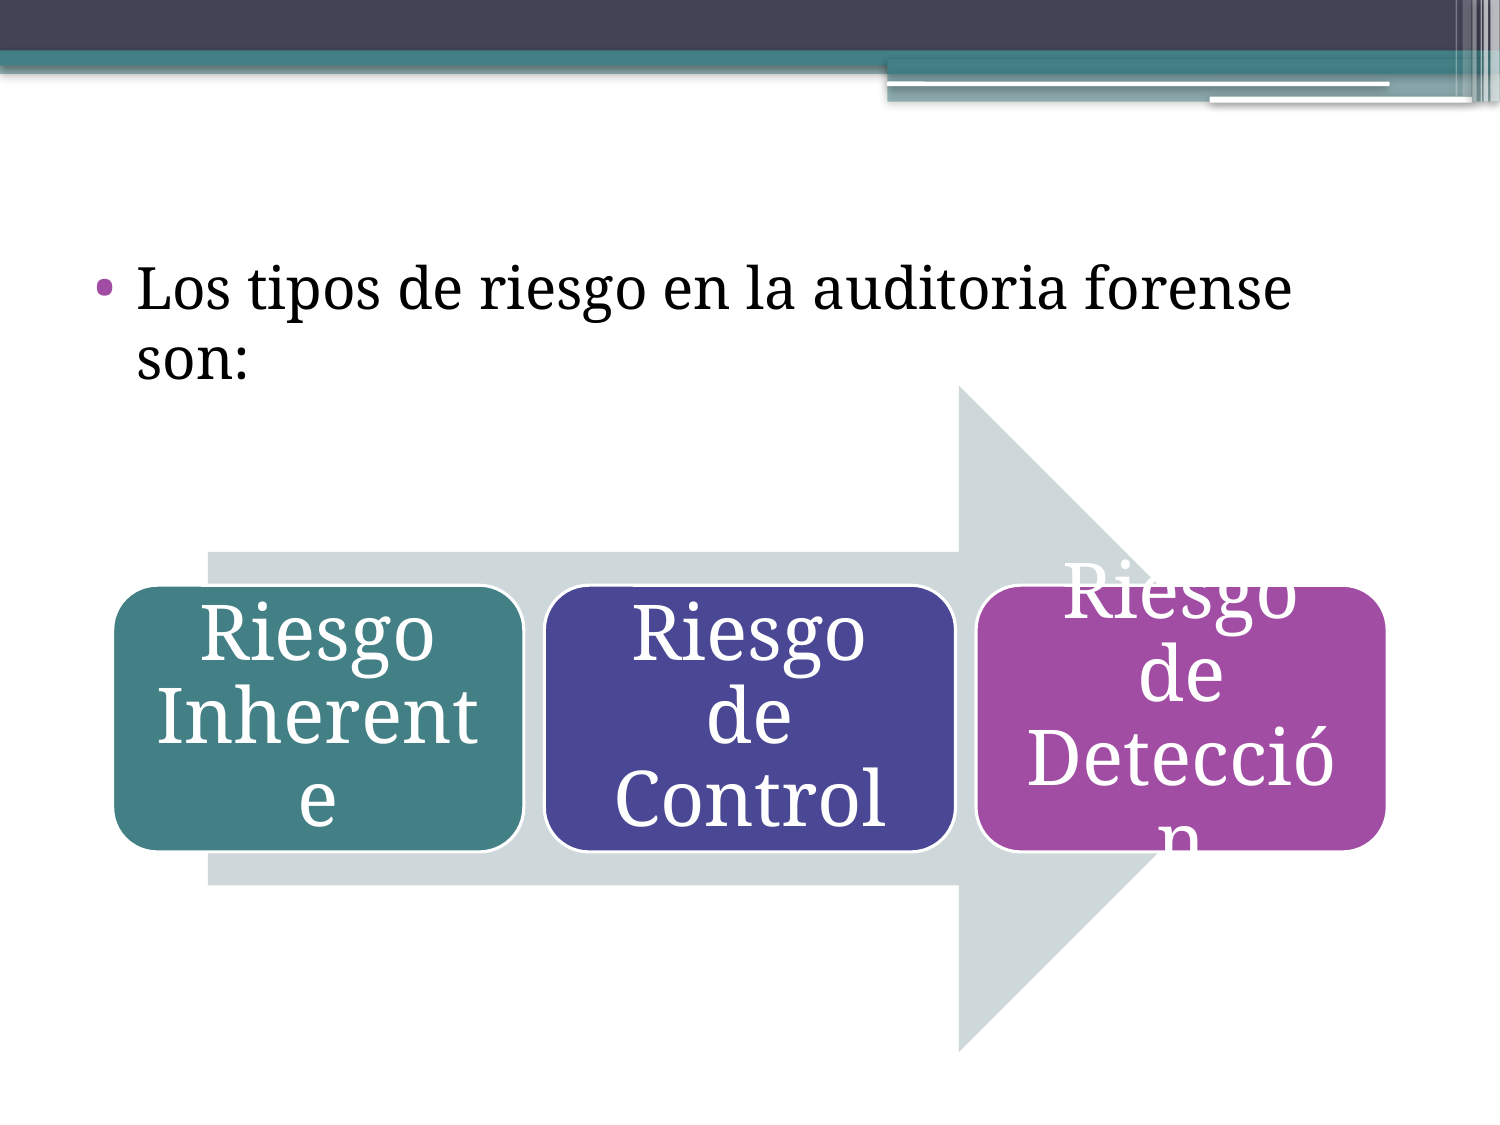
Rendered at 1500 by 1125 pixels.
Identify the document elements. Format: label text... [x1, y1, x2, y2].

list Los tipos de riesgo en la auditoria forense son: [61, 243, 1412, 386]
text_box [111, 385, 1389, 1053]
